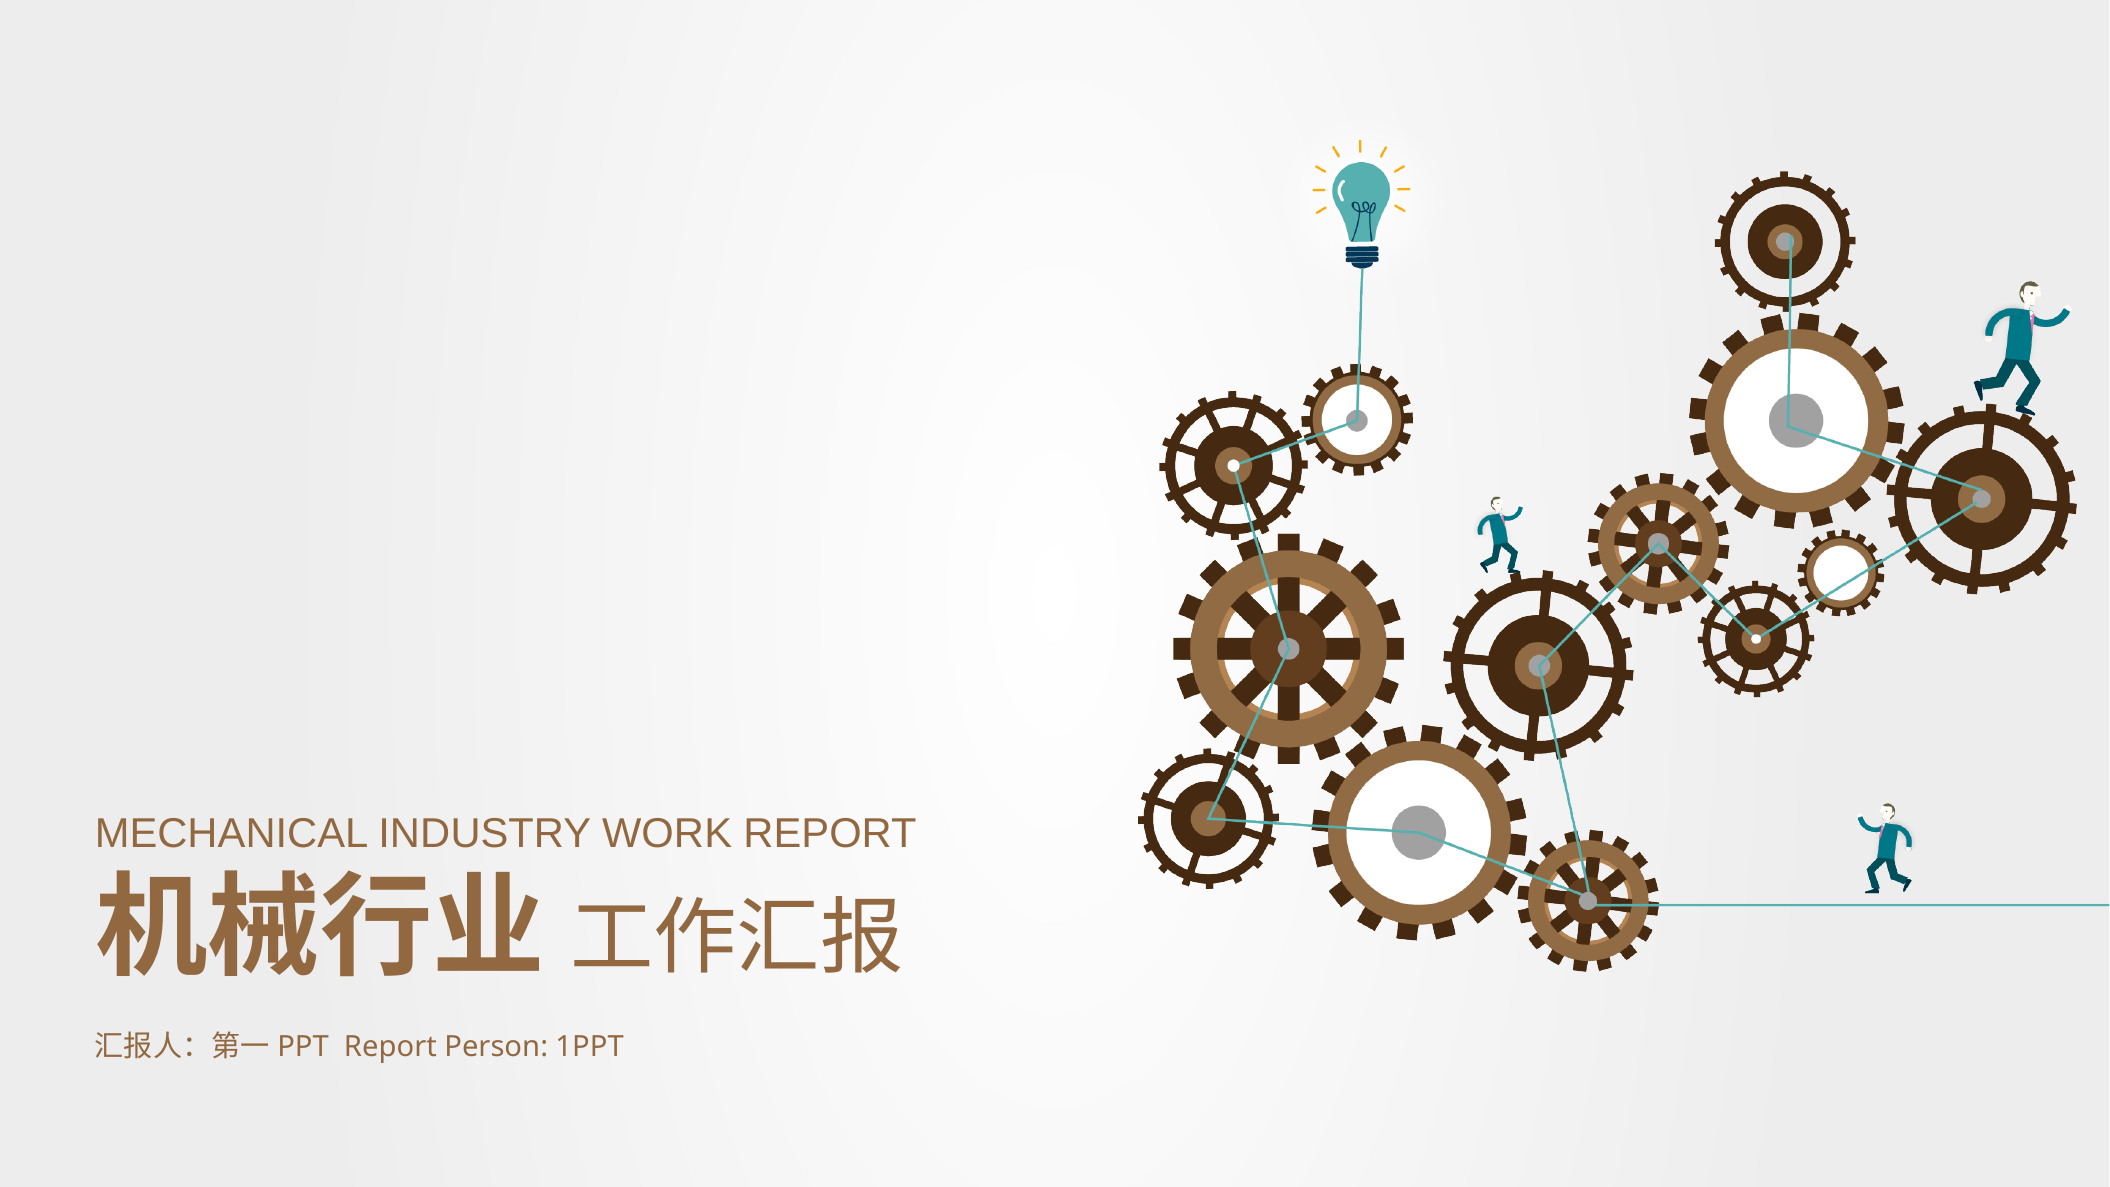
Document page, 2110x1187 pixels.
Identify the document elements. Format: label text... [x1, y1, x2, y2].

text_box 汇报人：第一PPT Report Person: 1PPT [94, 1026, 760, 1062]
picture [0, 0, 2110, 1187]
text_box 机械行业 工作汇报 [94, 853, 1090, 989]
text_box MECHANICAL INDUSTRY WORK REPORT [94, 805, 1041, 853]
